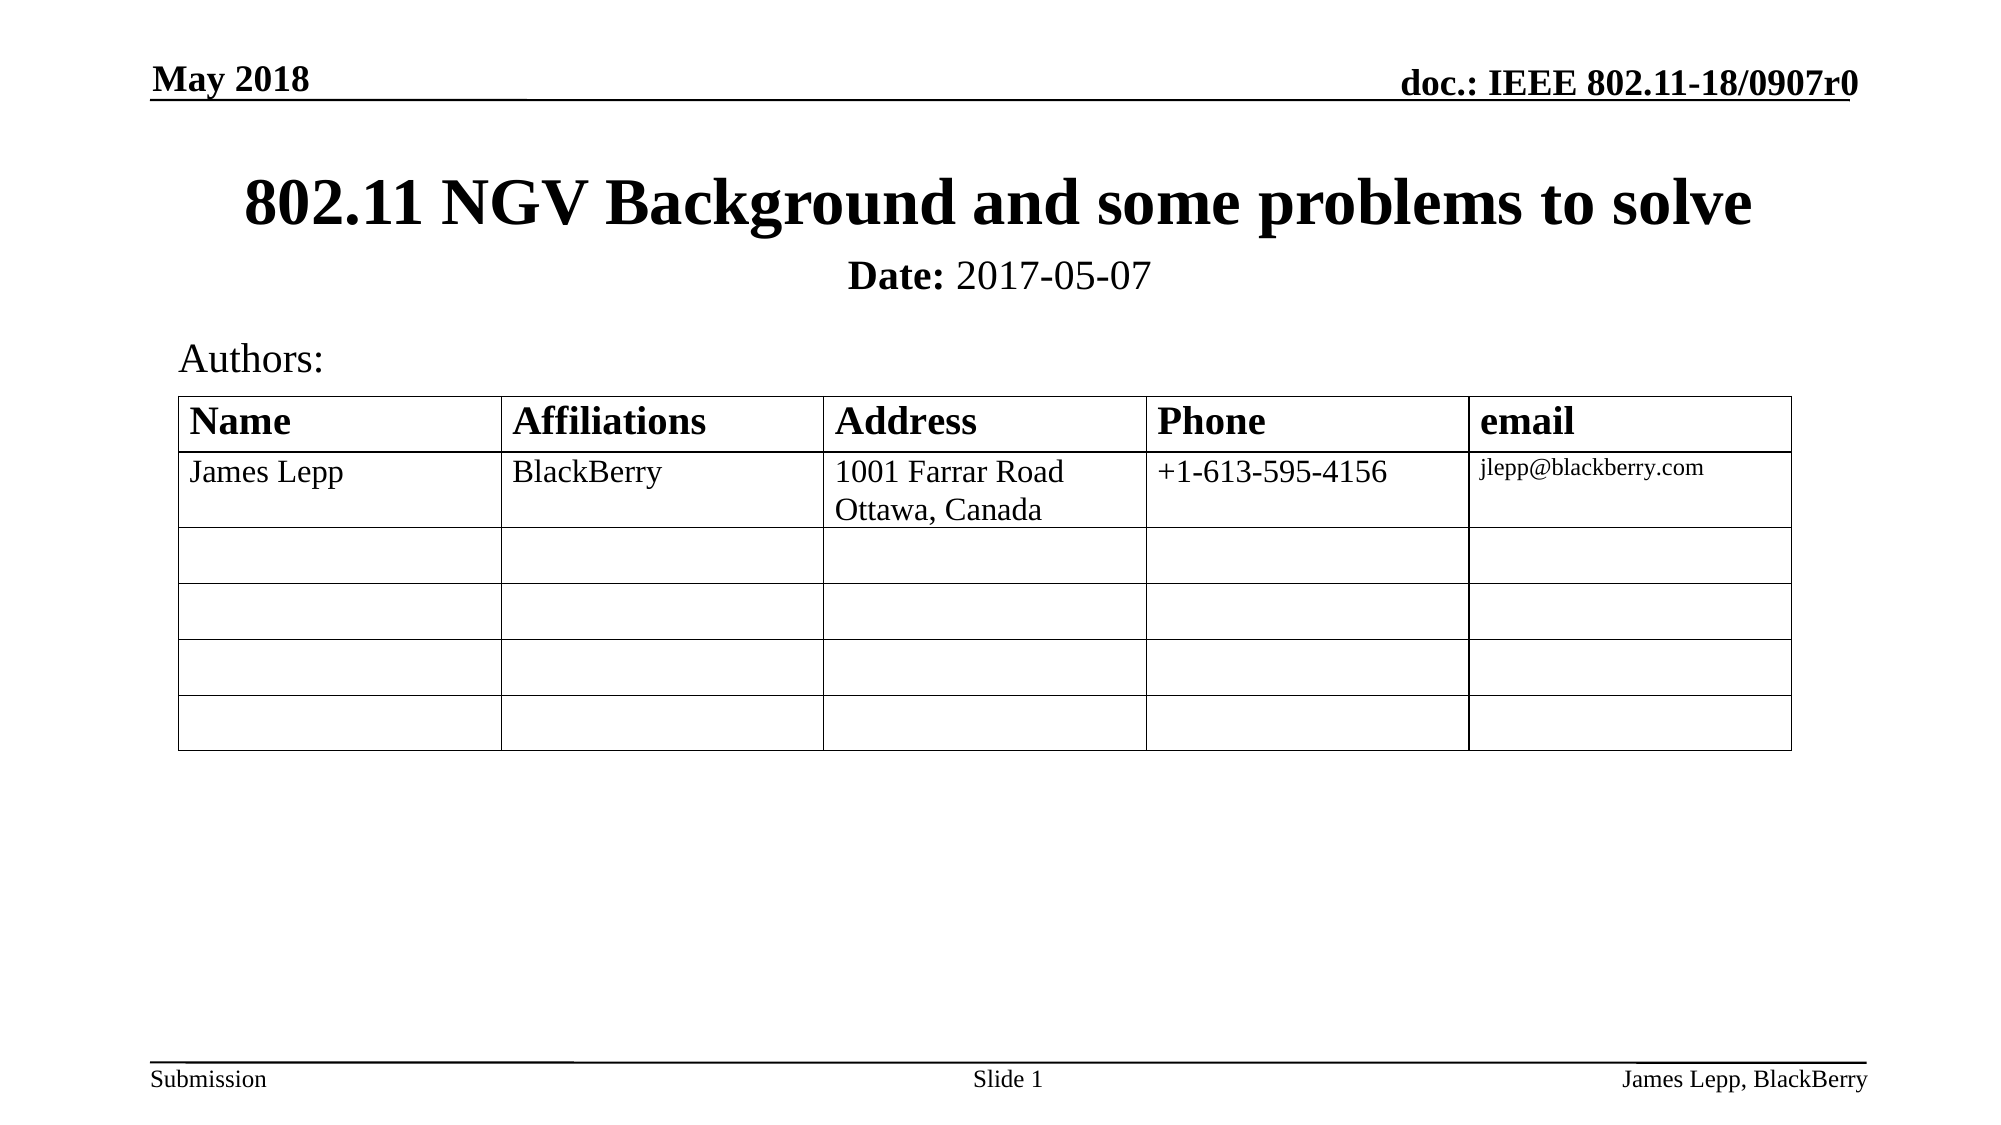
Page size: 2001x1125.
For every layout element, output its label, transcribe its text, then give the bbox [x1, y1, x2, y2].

title 802.11 NGV Background and some problems to solve [149, 76, 1851, 319]
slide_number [152, 54, 563, 100]
slide_number Slide 1 [950, 1061, 1067, 1123]
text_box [163, 395, 1838, 803]
footer James Lepp, BlackBerry [1171, 1061, 1869, 1093]
subtitle Date: 2017-05-07 [299, 239, 1701, 319]
text_box Authors: [162, 323, 401, 387]
